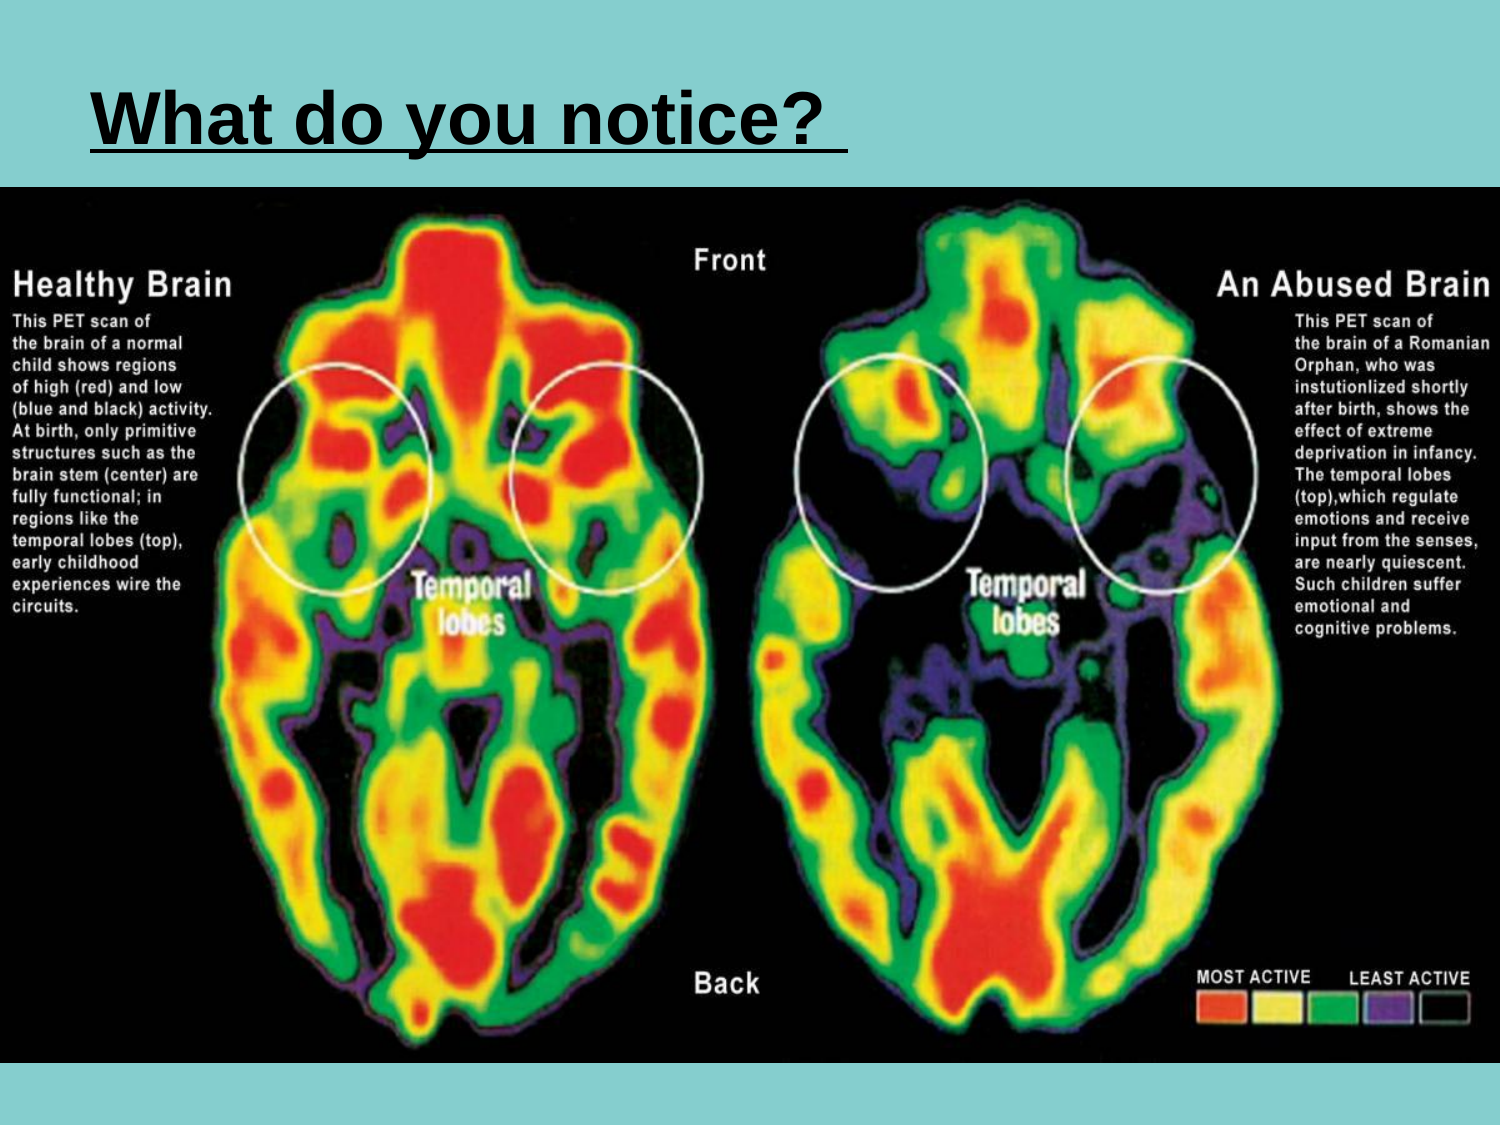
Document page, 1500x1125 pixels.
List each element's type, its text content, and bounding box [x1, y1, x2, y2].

picture [0, 187, 1500, 1063]
title What do you notice? [75, 62, 1438, 185]
